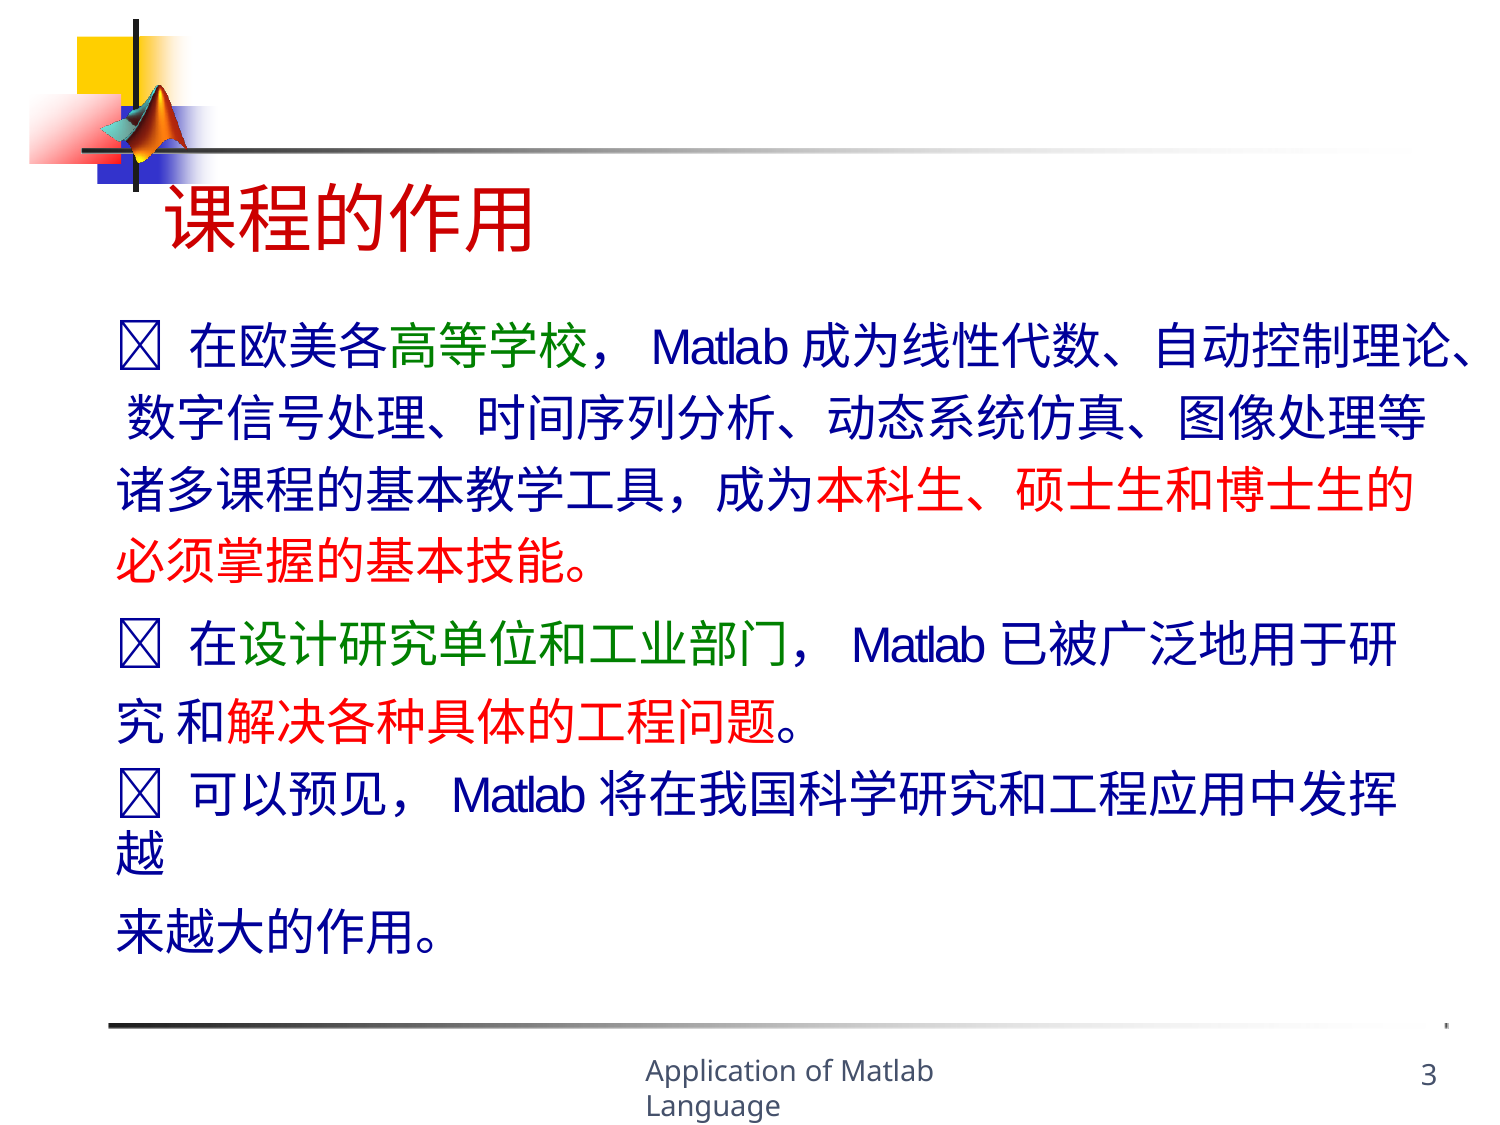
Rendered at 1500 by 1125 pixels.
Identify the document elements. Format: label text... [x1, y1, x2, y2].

slide_number 3 [1400, 1056, 1457, 1125]
text_box  在欧美各高等学校，Matlab成为线性代数、自动控制理论、 数字信号处理、时间序列分析、动态系统仿真、图像处理等 诸多课程的基本教学工具，成为本科生、硕士生和博士生的 必须掌握的基本技能。  在设计研究单位和工业部门，Matlab已被广泛地用于研究 和解决各种具体的工程问题。  可以预见，Matlab将在我国科学研究和工程应用中发挥越 来越大的作用。 [113, 302, 1459, 961]
picture [108, 1023, 1458, 1029]
slide_number Application of Matlab Language [643, 1051, 987, 1125]
text_box [99, 84, 188, 163]
picture [29, 94, 122, 164]
text_box 课程的作用 [160, 173, 541, 262]
picture [139, 36, 1431, 184]
